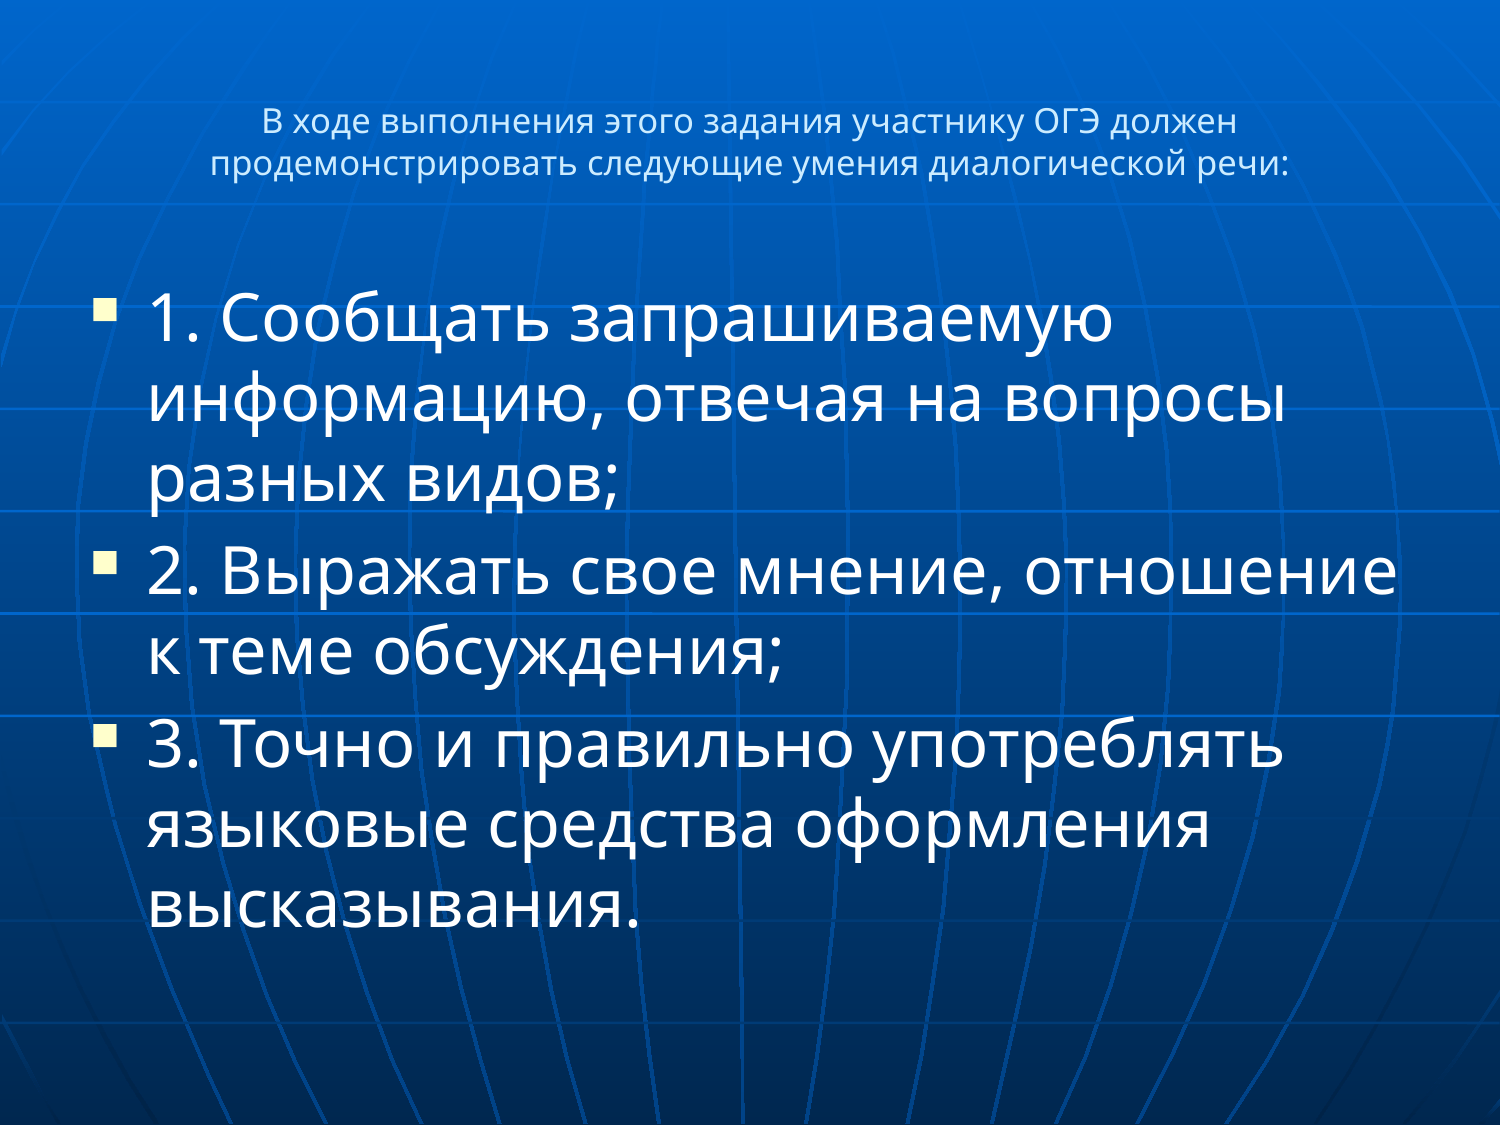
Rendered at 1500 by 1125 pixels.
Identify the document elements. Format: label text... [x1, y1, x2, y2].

title В ходе выполнения этого задания участнику ОГЭ должен продемонстрировать следующие умения диалогической речи: [74, 45, 1426, 233]
list 1. Сообщать запрашиваемую информацию, отвечая на вопросы разных видов; 2. Выражать свое мнение, отношение к теме обсуждения; 3. Точно и правильно употреблять языковые средства оформления высказывания. [74, 266, 1426, 1006]
